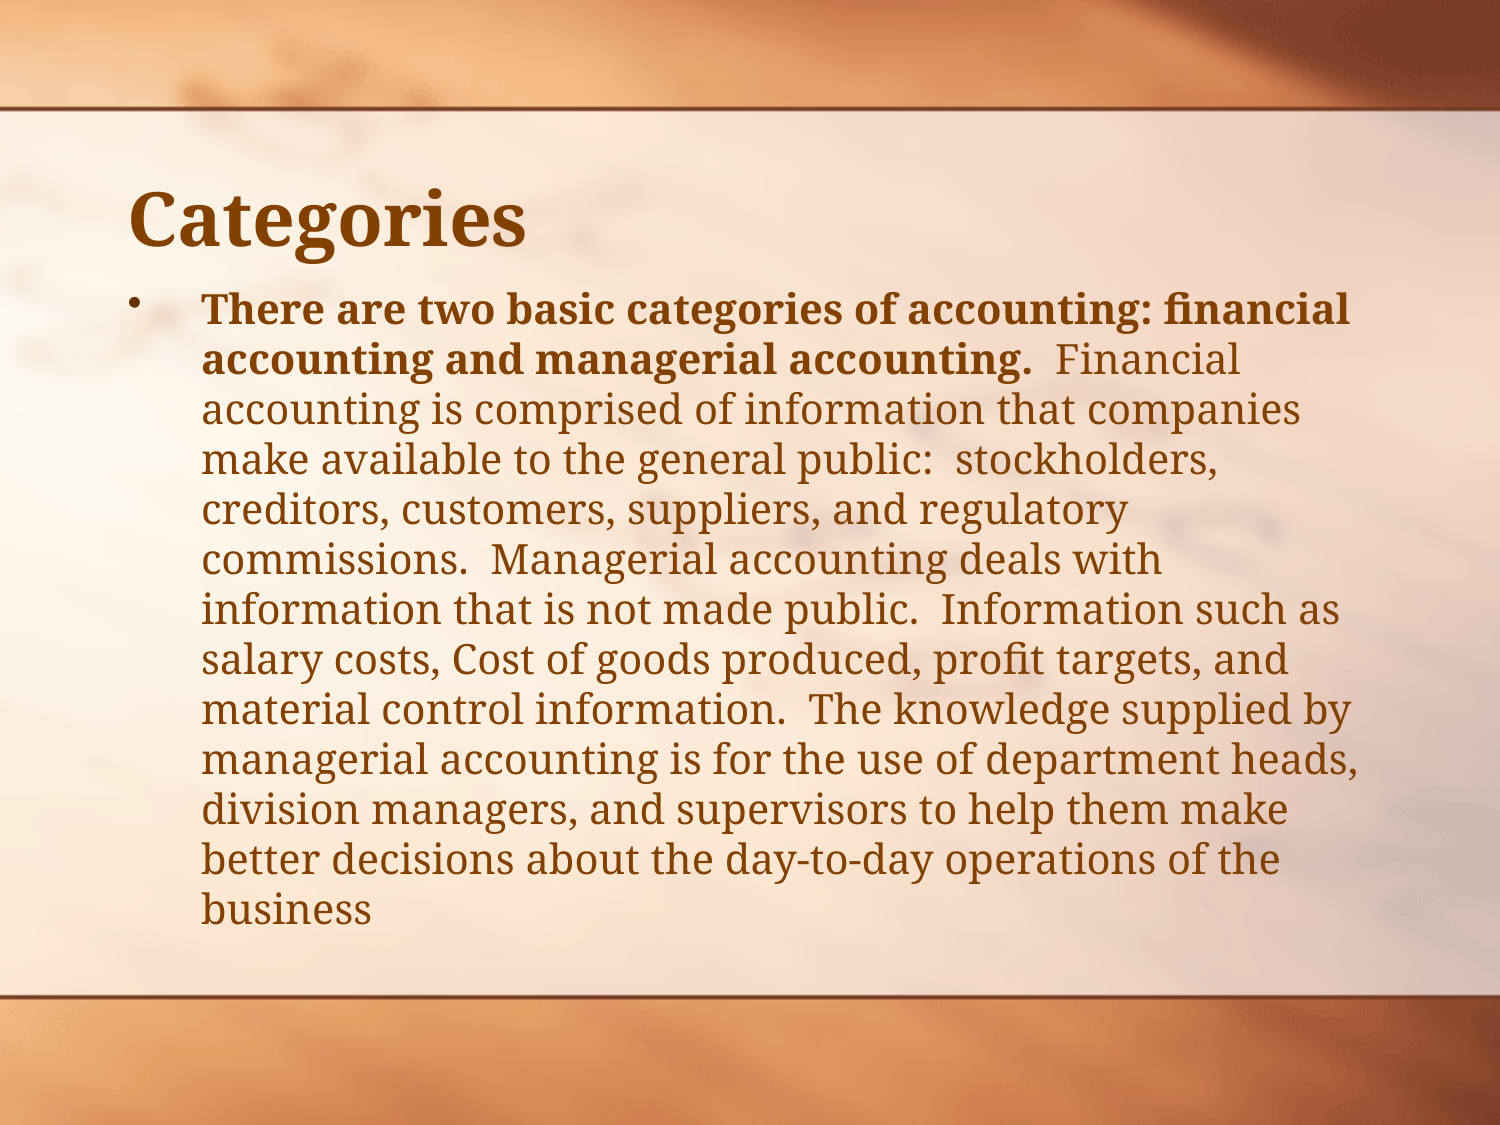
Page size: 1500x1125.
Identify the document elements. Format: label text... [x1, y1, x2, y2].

list There are two basic categories of accounting: financial accounting and managerial accounting. Financial accounting is comprised of information that companies make available to the general public: stockholders, creditors, customers, suppliers, and regulatory commissions. Managerial accounting deals with information that is not made public. Information such as salary costs, Cost of goods produced, profit targets, and material control information. The knowledge supplied by managerial accounting is for the use of department heads, division managers, and supervisors to help them make better decisions about the day-to-day operations of the business [112, 274, 1413, 951]
picture [0, 0, 1500, 1125]
title Categories [112, 124, 1413, 270]
